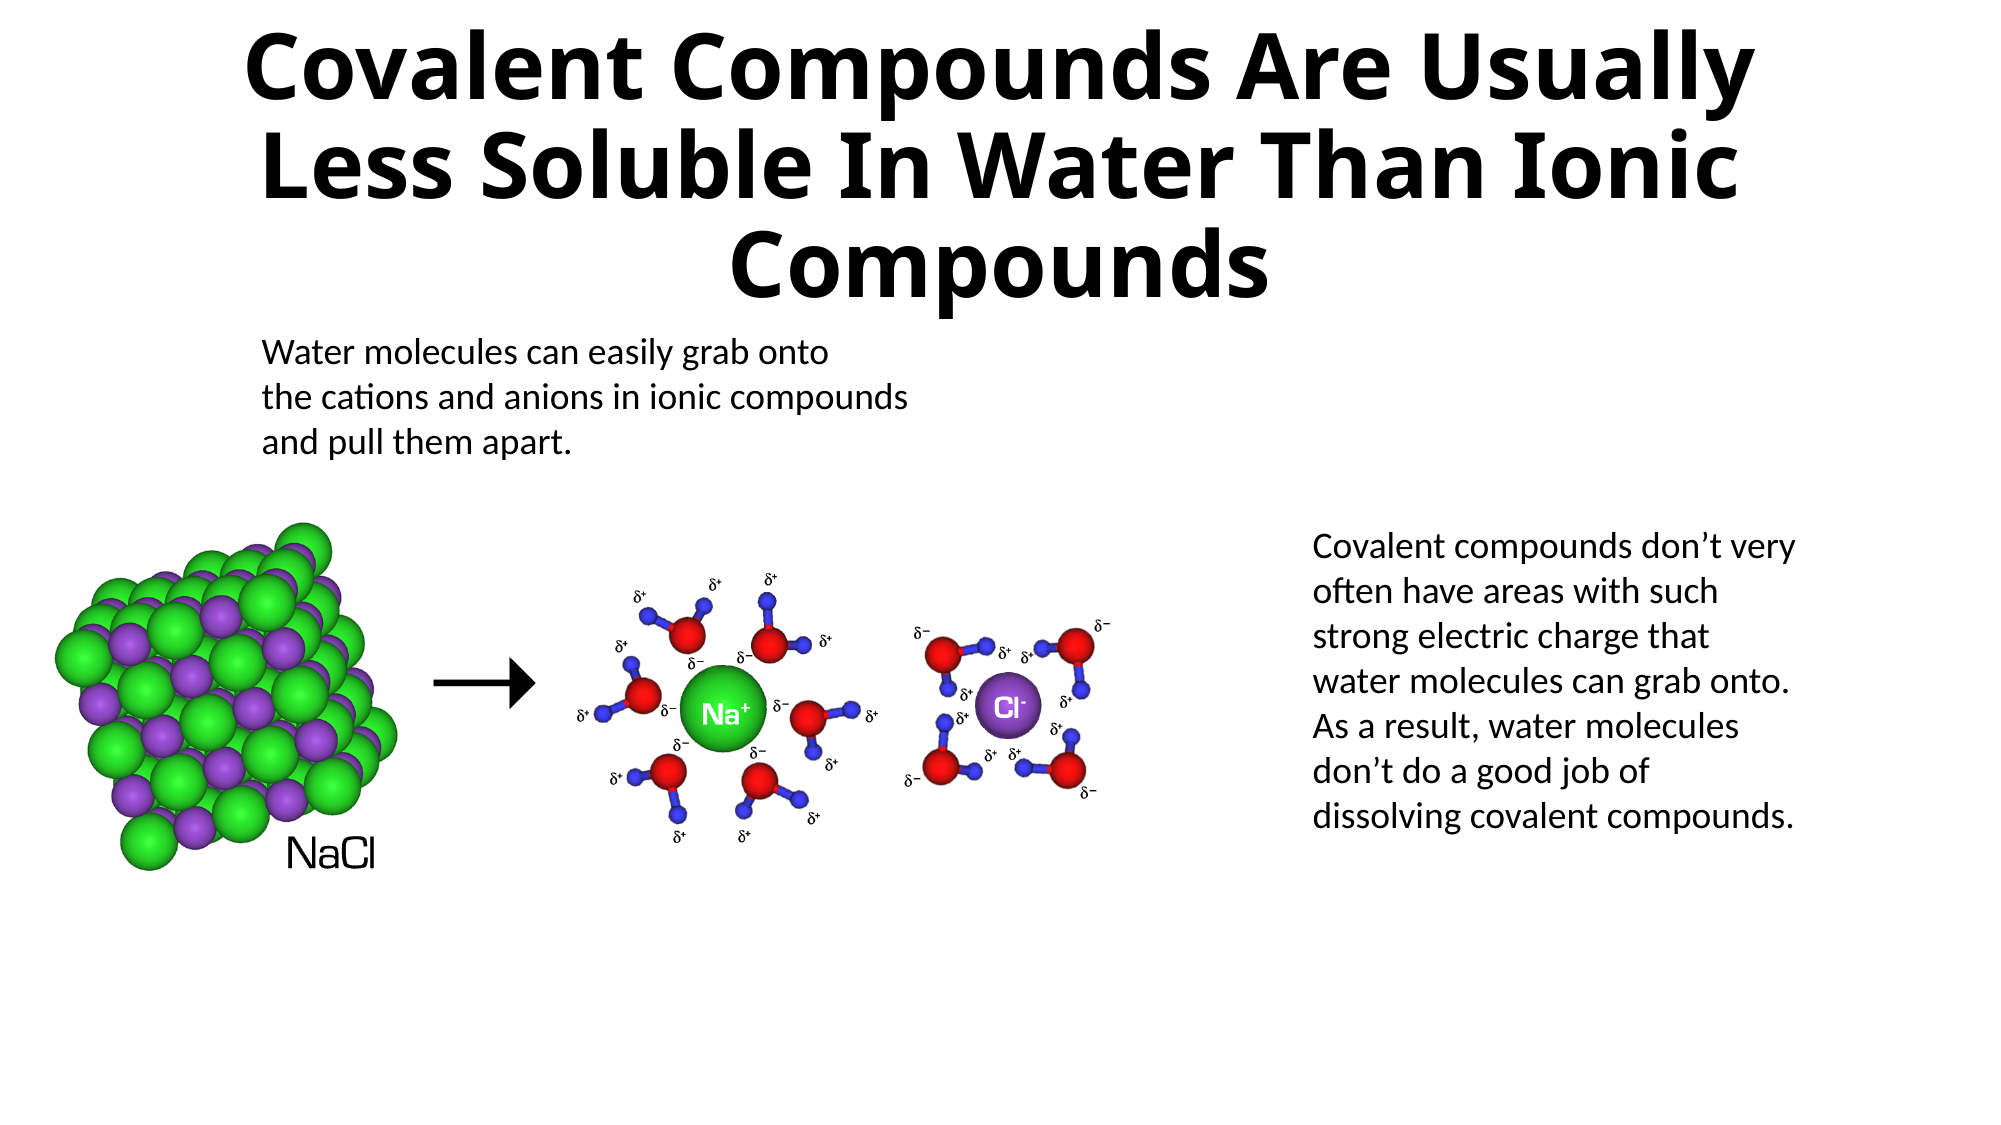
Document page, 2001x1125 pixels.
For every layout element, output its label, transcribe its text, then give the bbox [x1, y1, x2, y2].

title Covalent Compounds Are Usually Less Soluble In Water Than Ionic Compounds [137, 59, 1863, 278]
picture [0, 513, 1137, 905]
text_box Covalent compounds don’t very often have areas with such strong electric charge that water molecules can grab onto. As a result, water molecules don’t do a good job of dissolving covalent compounds. [1297, 513, 1821, 844]
text_box Water molecules can easily grab onto the cations and anions in ionic compounds and pull them apart. [246, 319, 943, 470]
